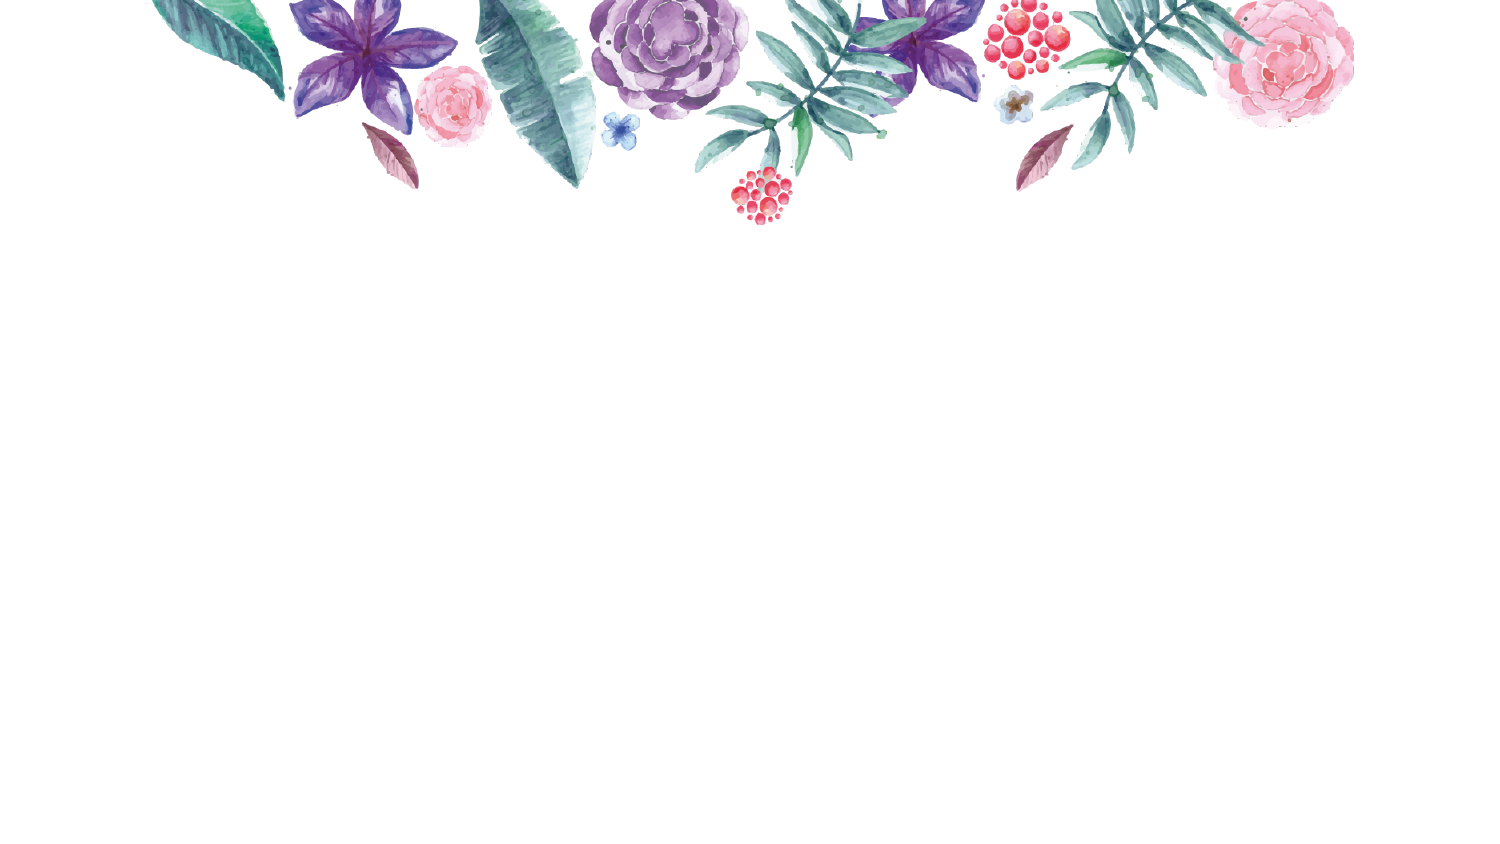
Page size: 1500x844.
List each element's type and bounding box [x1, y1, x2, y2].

picture [146, 0, 1354, 225]
